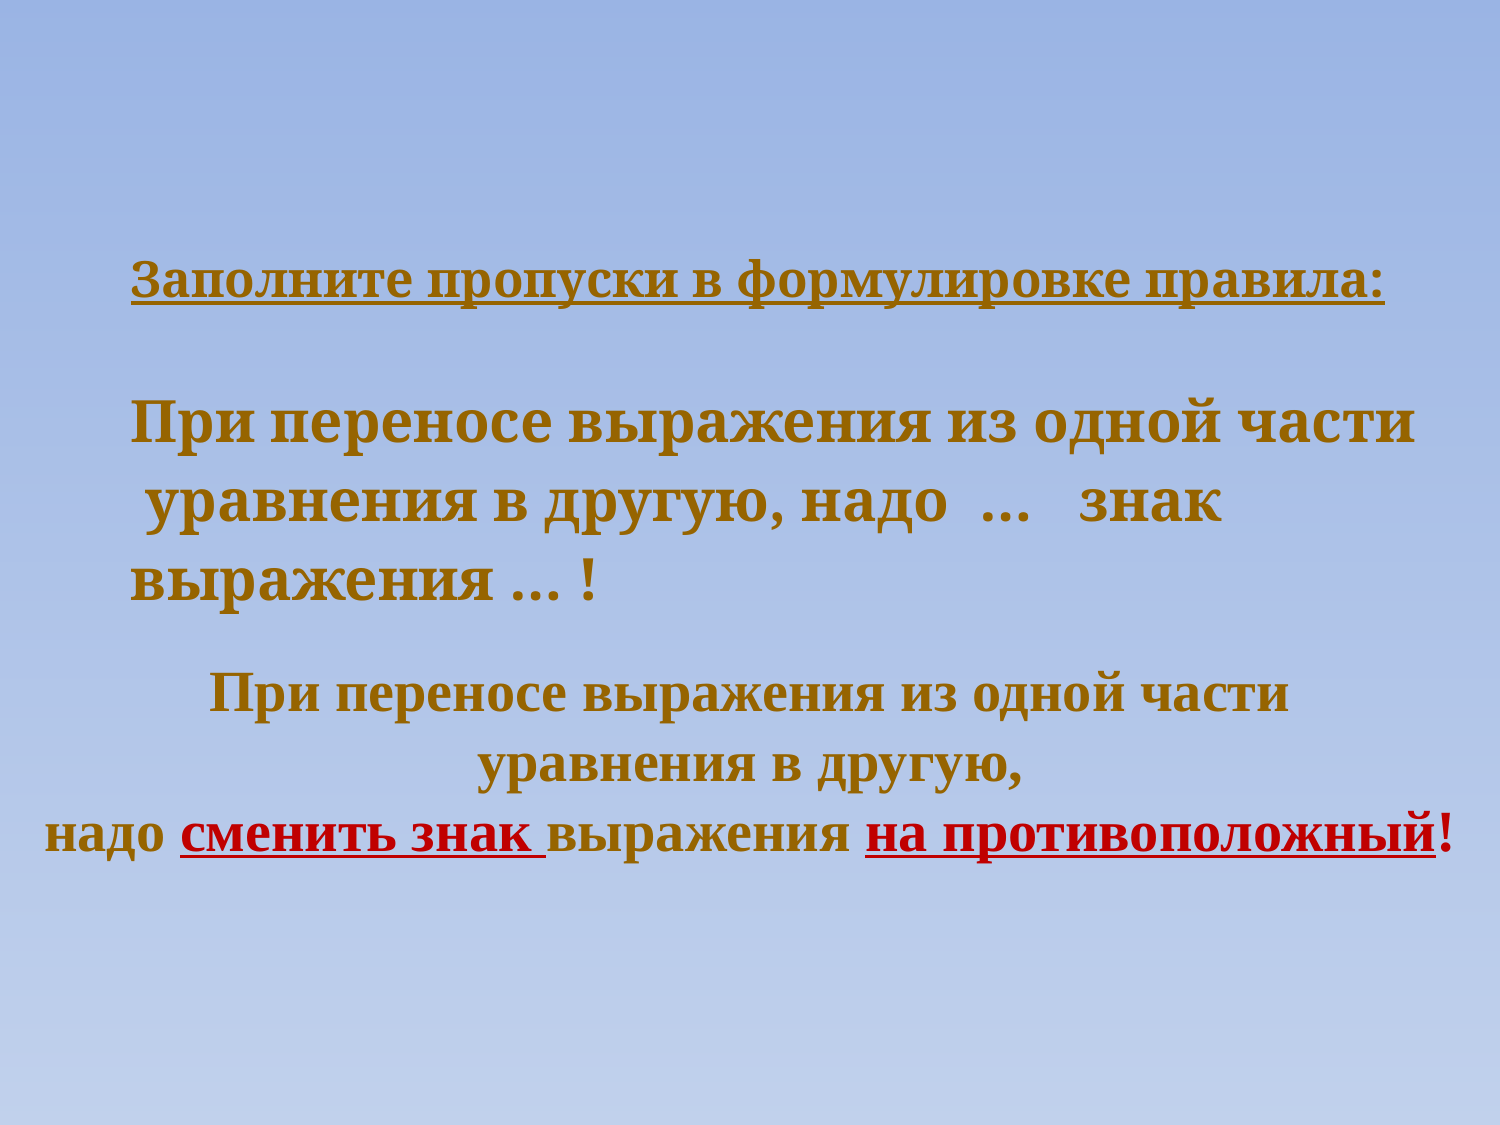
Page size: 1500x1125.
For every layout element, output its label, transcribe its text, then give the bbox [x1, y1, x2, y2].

text_box При переносе выражения из одной части уравнения в другую, надо сменить знак выражения на противоположный! [29, 645, 1471, 871]
table_header Заполните пропуски в формулировке правила: При переносе выражения из одной части уравнения в другую, надо … знак выражения … ! [112, 244, 1447, 618]
